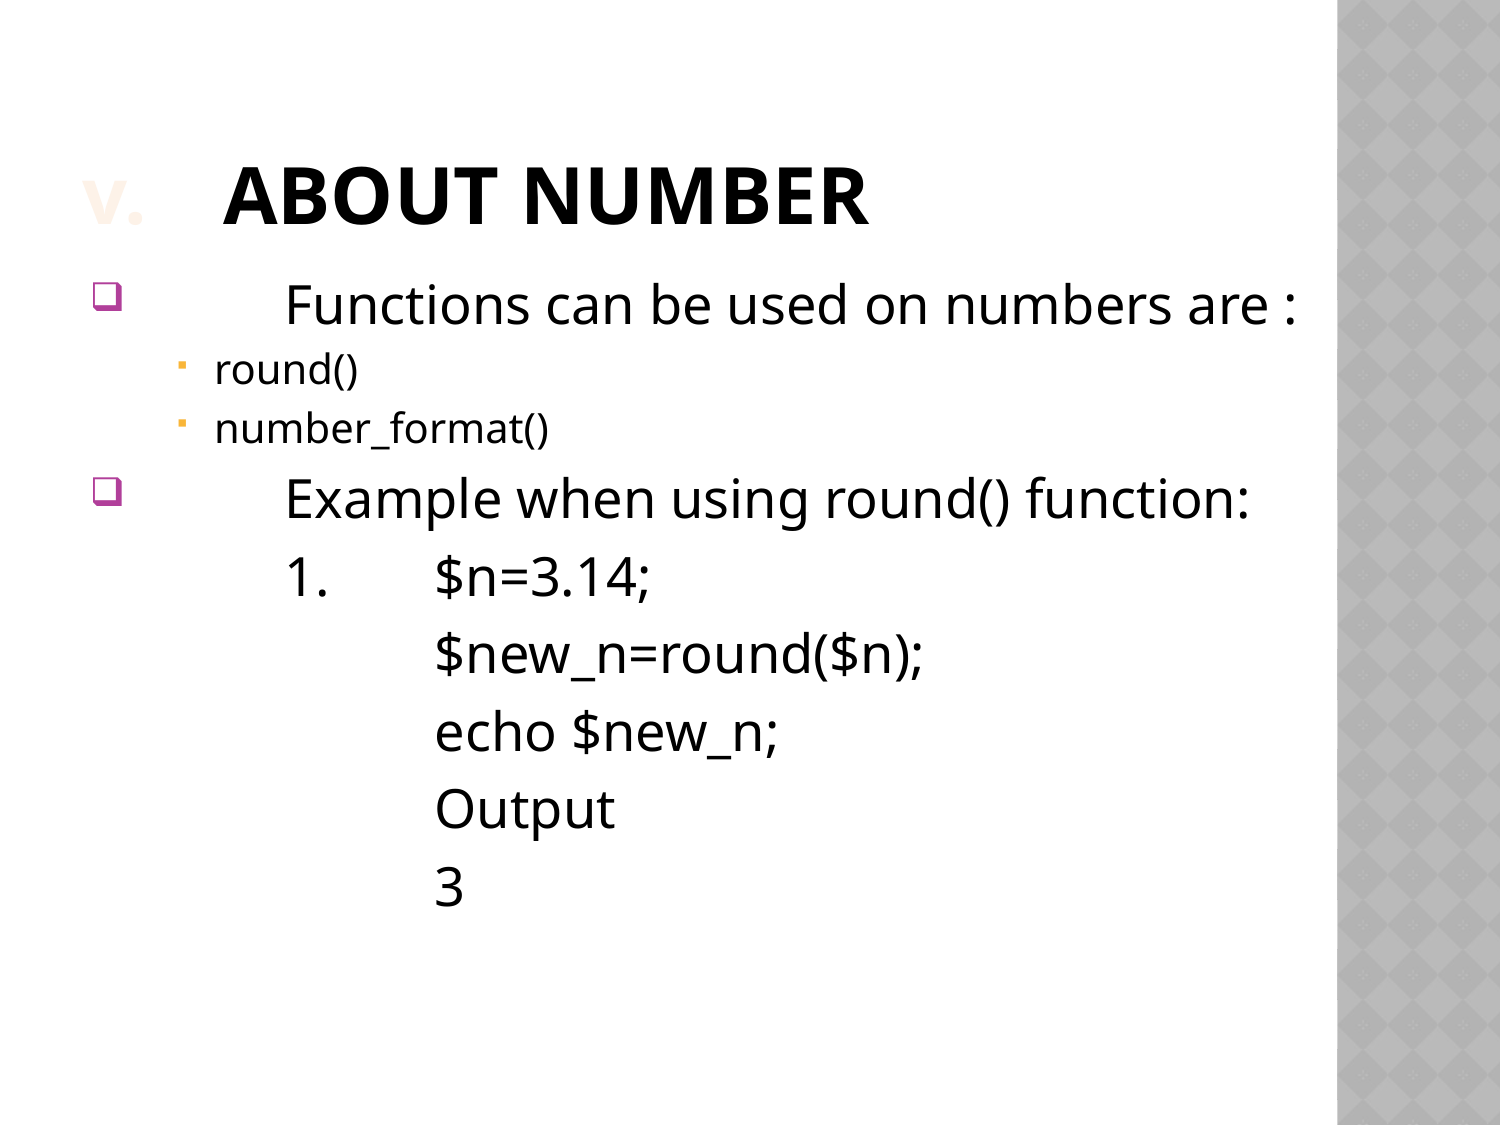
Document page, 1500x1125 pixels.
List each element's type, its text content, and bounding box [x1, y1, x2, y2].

title About Number [75, 52, 1263, 240]
list Functions can be used on numbers are : round() number_format() Example when using round() function: 1. $n=3.14; $new_n=round($n); echo $new_n; Output 3 [75, 262, 1425, 1067]
